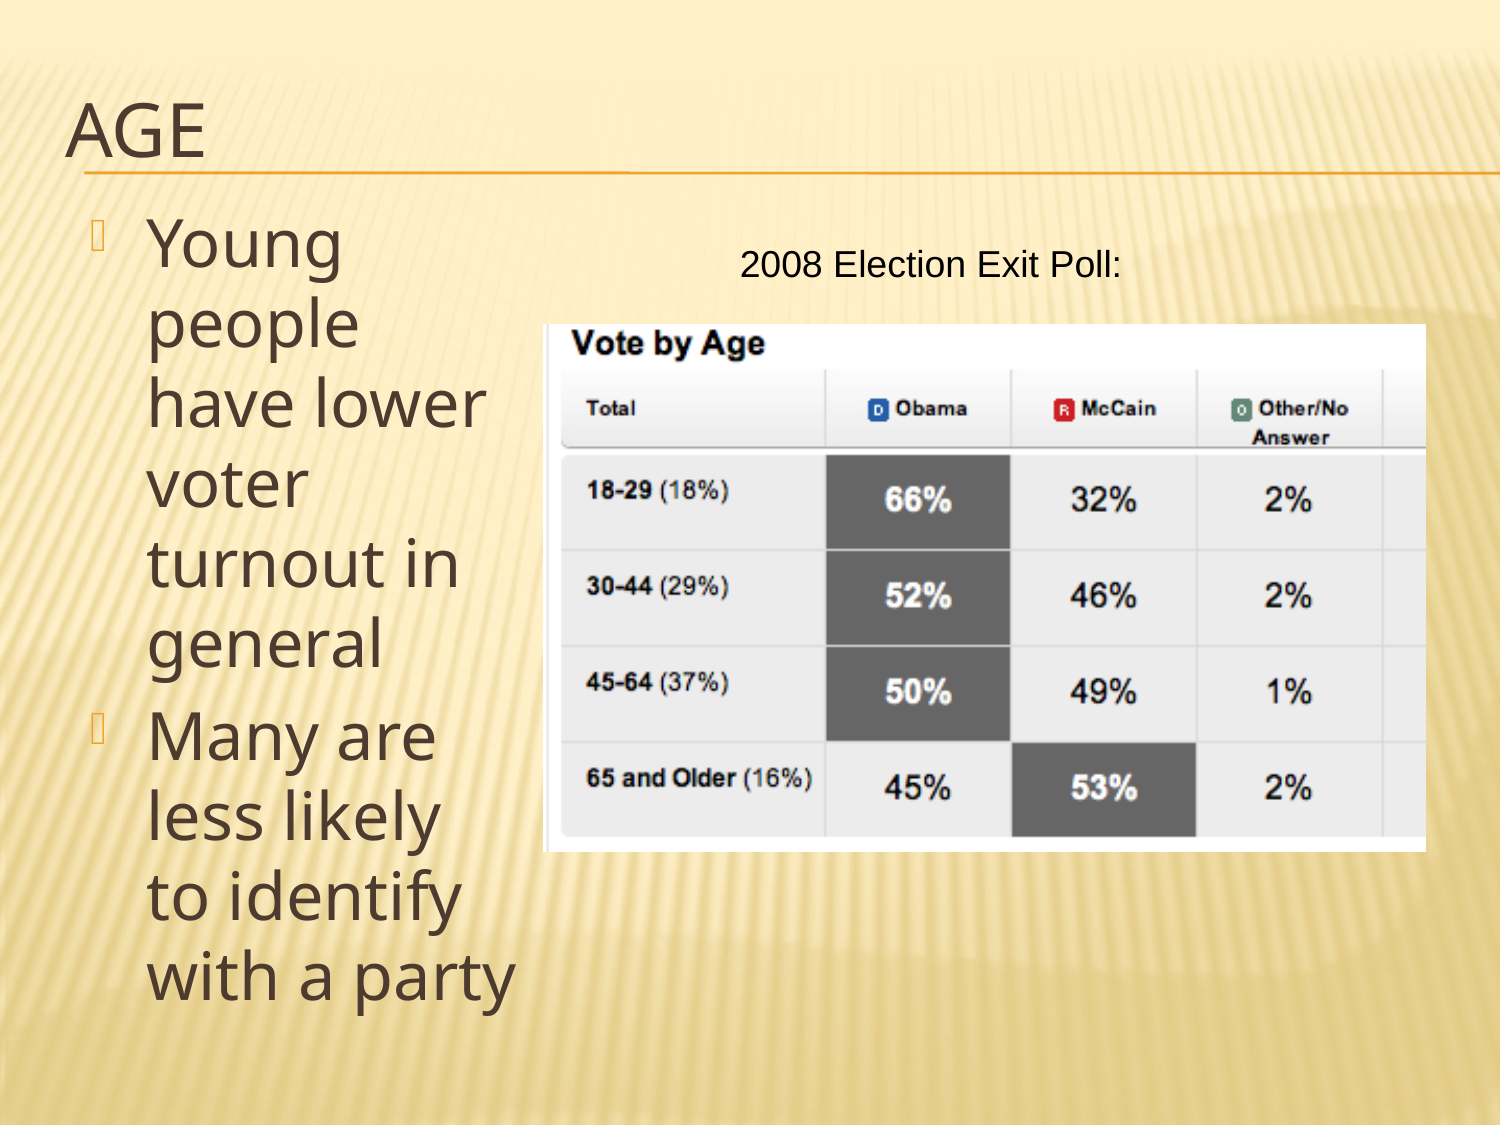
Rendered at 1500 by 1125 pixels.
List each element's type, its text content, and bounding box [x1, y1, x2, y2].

list Young people have lower voter turnout in general Many are less likely to identify with a party [75, 99, 538, 968]
title Age [50, 75, 1475, 213]
text_box 2008 Election Exit Poll: [725, 232, 1275, 293]
picture [543, 324, 1426, 853]
